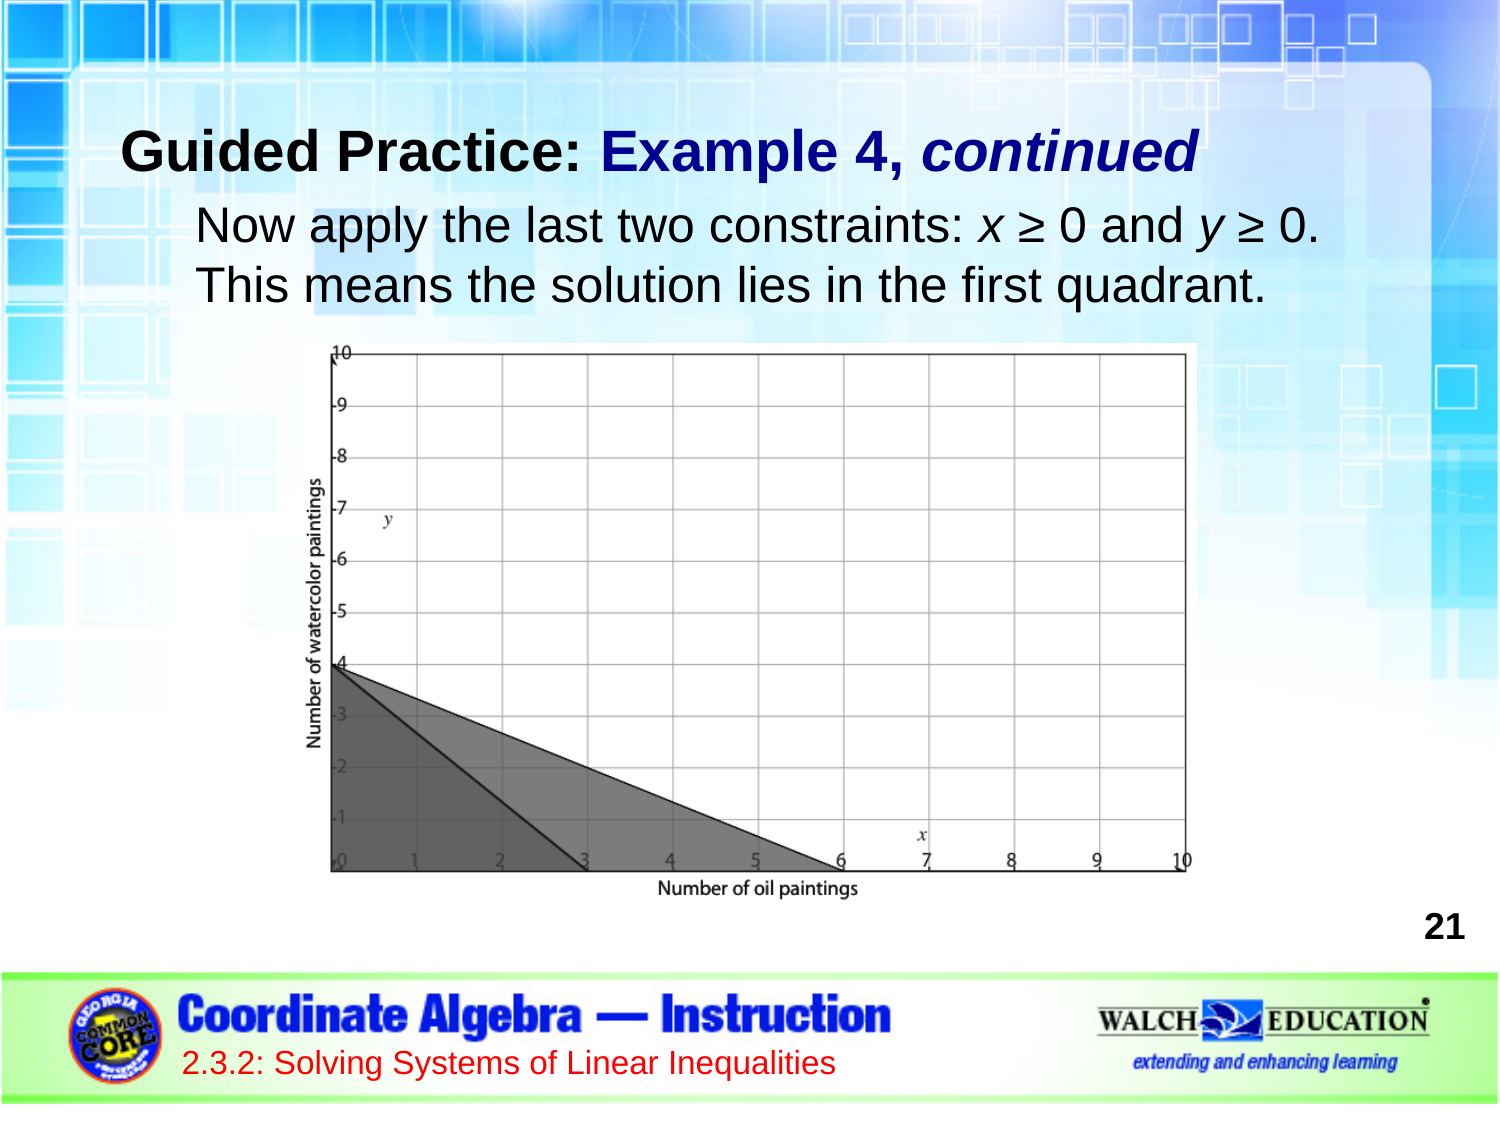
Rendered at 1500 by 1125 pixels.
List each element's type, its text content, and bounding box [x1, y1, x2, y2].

picture [1, 0, 1500, 1104]
list 2.3.2: Solving Systems of Linear Inequalities [166, 1033, 1074, 1078]
slide_number 21 [1361, 901, 1481, 949]
subtitle Guided Practice: Example 4, continued Now apply the last two constraints: x ≥ 0 and y ≥ 0. This means the solution lies in the first quadrant. [105, 105, 1394, 925]
